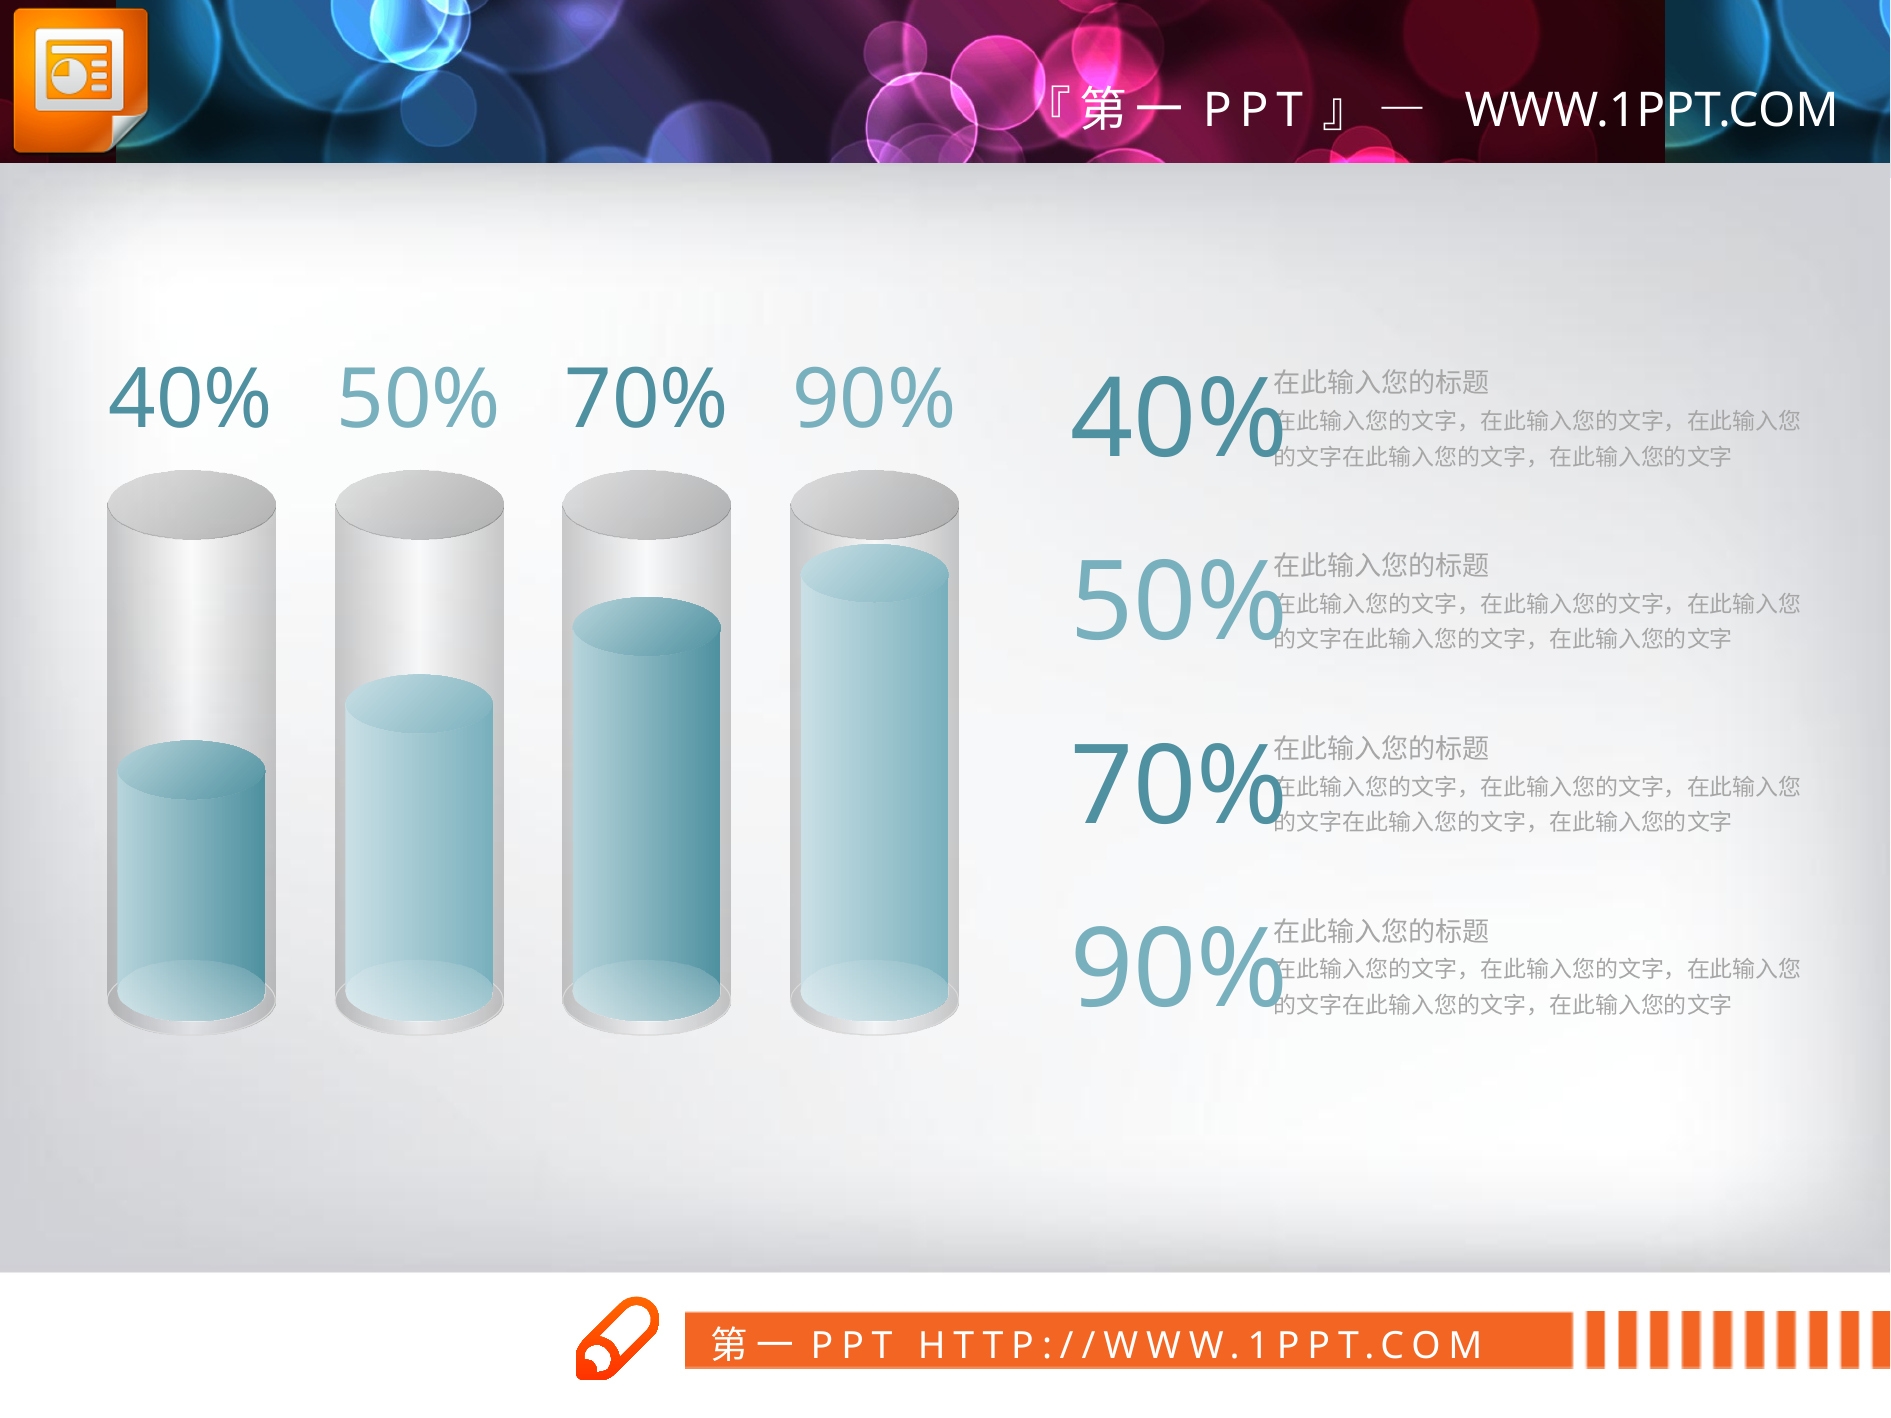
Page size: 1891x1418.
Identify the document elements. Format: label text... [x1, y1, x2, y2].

text_box 在此输入您的标题 在此输入您的文字，在此输入您的文字，在此输入您的文字在此输入您的文字，在此输入您的文字 [1309, 711, 1837, 846]
picture [685, 1311, 1891, 1369]
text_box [334, 469, 504, 1036]
text_box 50% [1049, 519, 1309, 672]
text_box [345, 674, 494, 1022]
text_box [117, 740, 266, 1022]
text_box 50% [316, 333, 521, 454]
text_box 70% [544, 333, 749, 454]
text_box 40% [1049, 335, 1309, 489]
text_box 90% [1049, 886, 1309, 1039]
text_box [562, 469, 731, 1036]
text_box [107, 469, 276, 1036]
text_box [790, 469, 959, 1036]
text_box 在此输入您的标题 在此输入您的文字，在此输入您的文字，在此输入您的文字在此输入您的文字，在此输入您的文字 [1309, 528, 1837, 663]
text_box 40% [88, 333, 293, 454]
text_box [800, 543, 949, 1022]
text_box 90% [772, 333, 977, 454]
text_box 在此输入您的标题 在此输入您的文字，在此输入您的文字，在此输入您的文字在此输入您的文字，在此输入您的文字 [1309, 894, 1837, 1028]
text_box 在此输入您的标题 在此输入您的文字，在此输入您的文字，在此输入您的文字在此输入您的文字，在此输入您的文字 [1309, 346, 1837, 480]
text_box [572, 596, 721, 1022]
text_box 70% [1049, 702, 1309, 856]
picture [0, 0, 1891, 1275]
